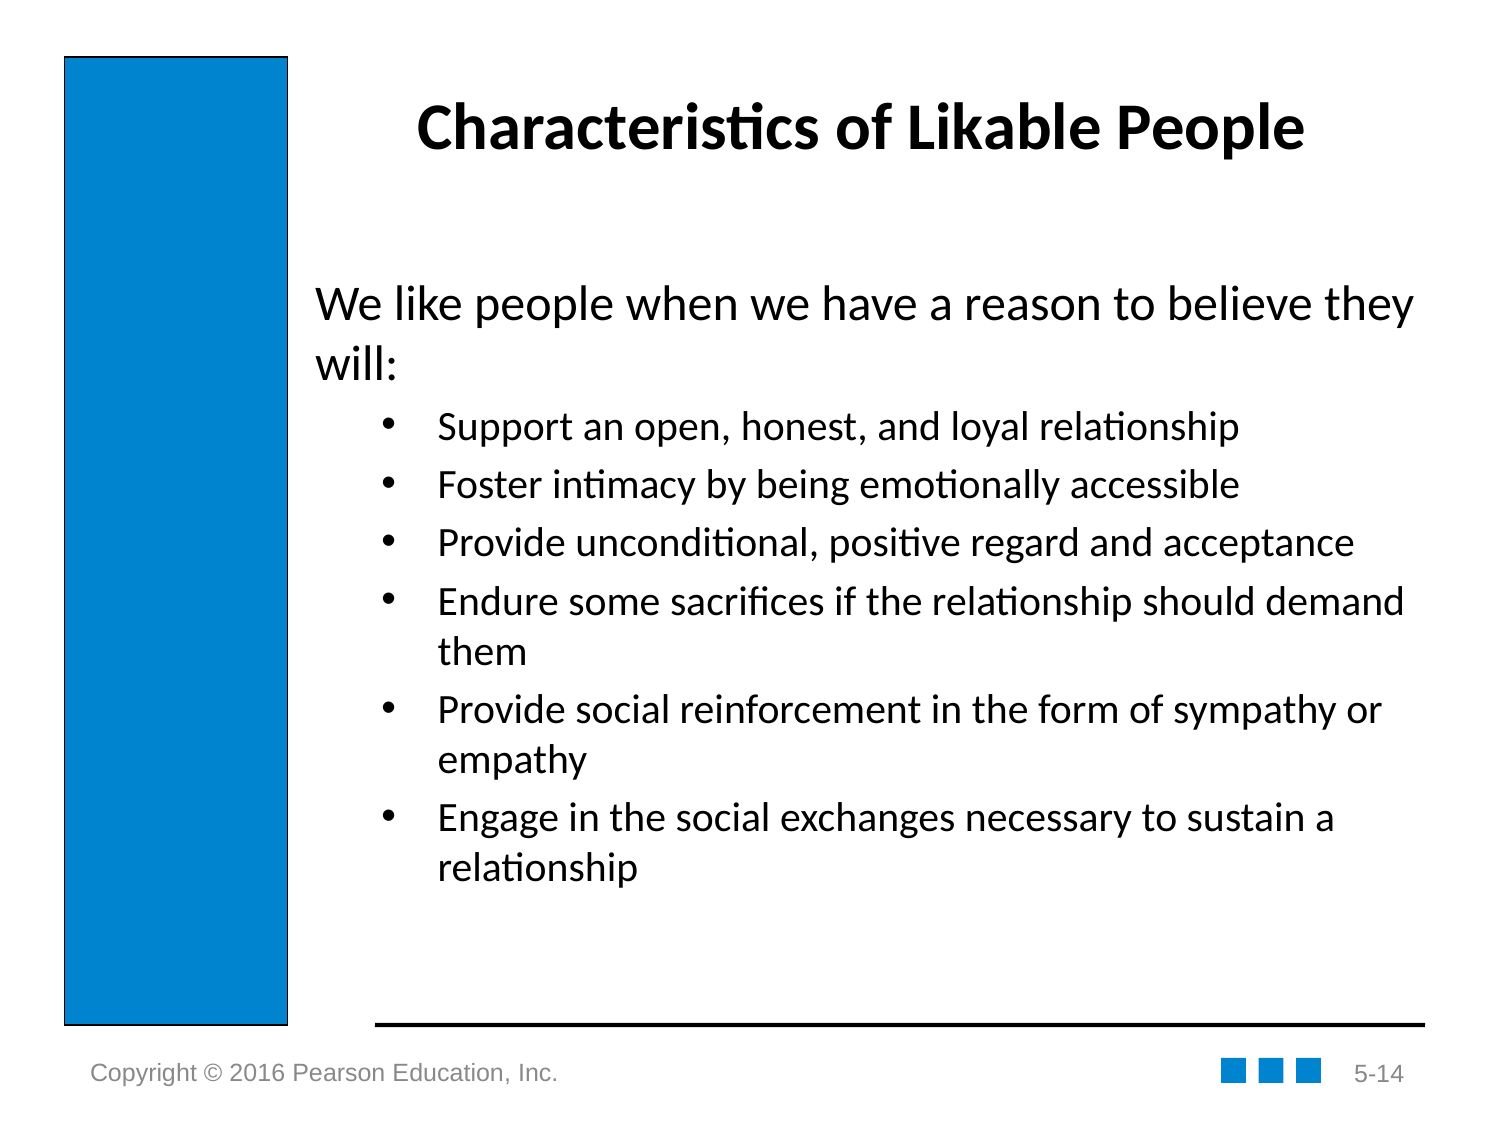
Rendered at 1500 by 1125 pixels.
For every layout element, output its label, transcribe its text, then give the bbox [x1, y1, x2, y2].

text_box [64, 56, 288, 1025]
text_box [1258, 1057, 1284, 1083]
text_box 5-14 [1333, 1050, 1425, 1095]
text_box [1221, 1057, 1246, 1083]
text_box Copyright © 2016 Pearson Education, Inc. [75, 1055, 625, 1088]
title Characteristics of Likable People [300, 45, 1425, 200]
text_box [1296, 1057, 1321, 1083]
list We like people when we have a reason to believe they will: Support an open, honest, and loyal relationship Foster intimacy by being emotionally accessible Provide unconditional, positive regard and acceptance Endure some sacrifices if the relationship should demand them Provide social reinforcement in the form of sympathy or empathy Engage in the social exchanges necessary to sustain a relationship [300, 262, 1450, 1025]
